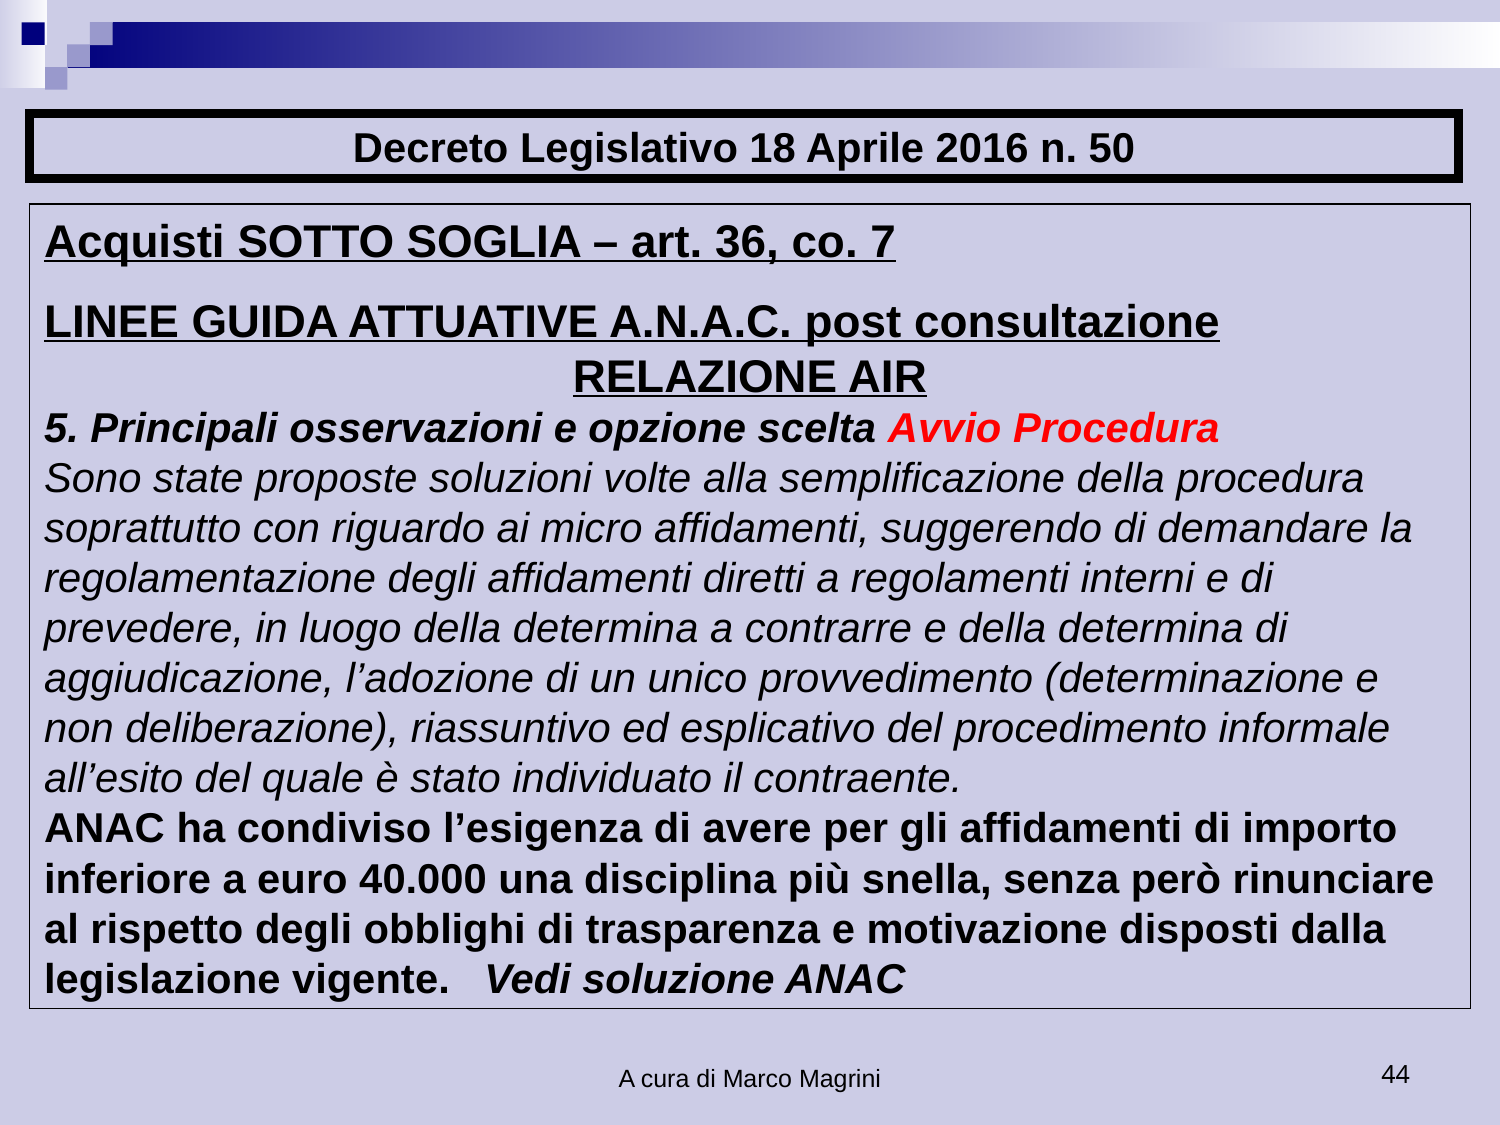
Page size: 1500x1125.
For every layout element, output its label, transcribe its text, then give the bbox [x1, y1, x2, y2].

slide_number 44 [1074, 1025, 1425, 1100]
footer A cura di Marco Magrini [512, 1025, 988, 1100]
text_box Decreto Legislativo 18 Aprile 2016 n. 50 [29, 113, 1459, 179]
text_box Acquisti SOTTO SOGLIA – art. 36, co. 7 LINEE GUIDA ATTUATIVE A.N.A.C. post consultazione RELAZIONE AIR 5. Principali osservazioni e opzione scelta Avvio Procedura Sono state proposte soluzioni volte alla semplificazione della procedura soprattutto con riguardo ai micro affidamenti, suggerendo di demandare la regolamentazione degli affidamenti diretti a regolamenti interni e di prevedere, in luogo della determina a contrarre e della determina di aggiudicazione, l’adozione di un unico provvedimento (determinazione e non deliberazione), riassuntivo ed esplicativo del procedimento informale all’esito del quale è stato individuato il contraente. ANAC ha condiviso l’esigenza di avere per gli affidamenti di importo inferiore a euro 40.000 una disciplina più snella, senza però rinunciare al rispetto degli obblighi di trasparenza e motivazione disposti dalla legislazione vigente. Vedi soluzione ANAC [29, 203, 1471, 1009]
